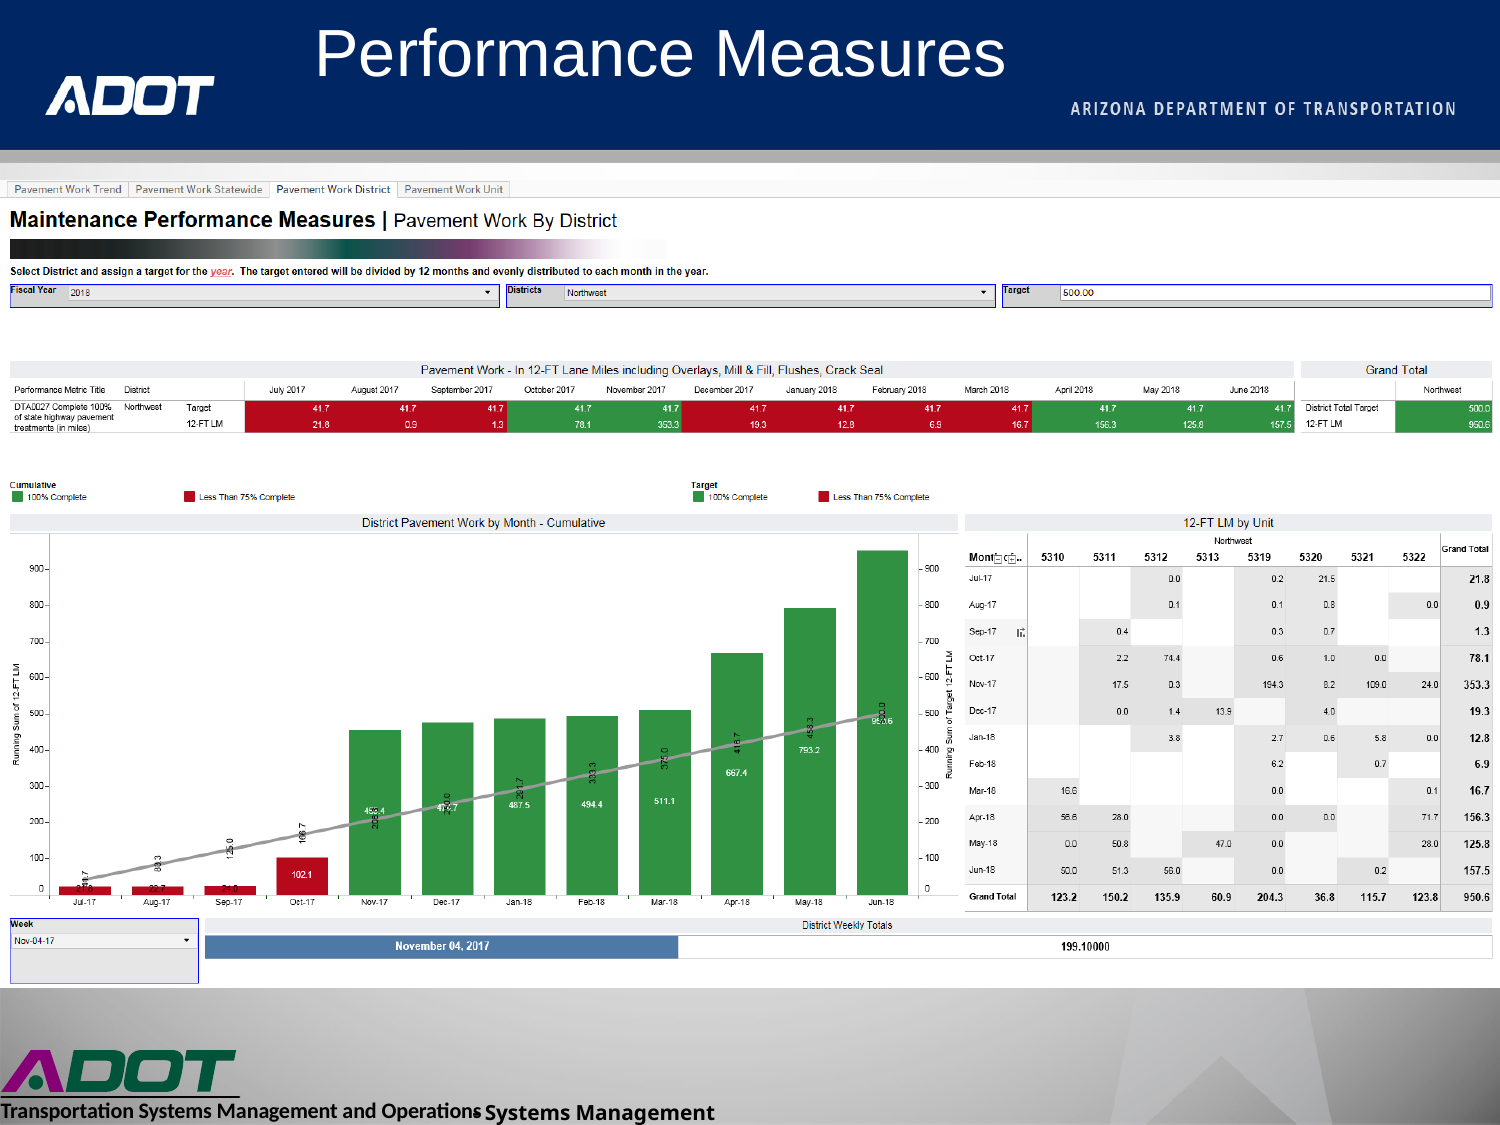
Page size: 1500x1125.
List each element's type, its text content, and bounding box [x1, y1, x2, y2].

text_box Performance Measures [299, 2, 1023, 98]
picture [0, 0, 1500, 1125]
text_box - Systems Management [487, 1091, 730, 1125]
